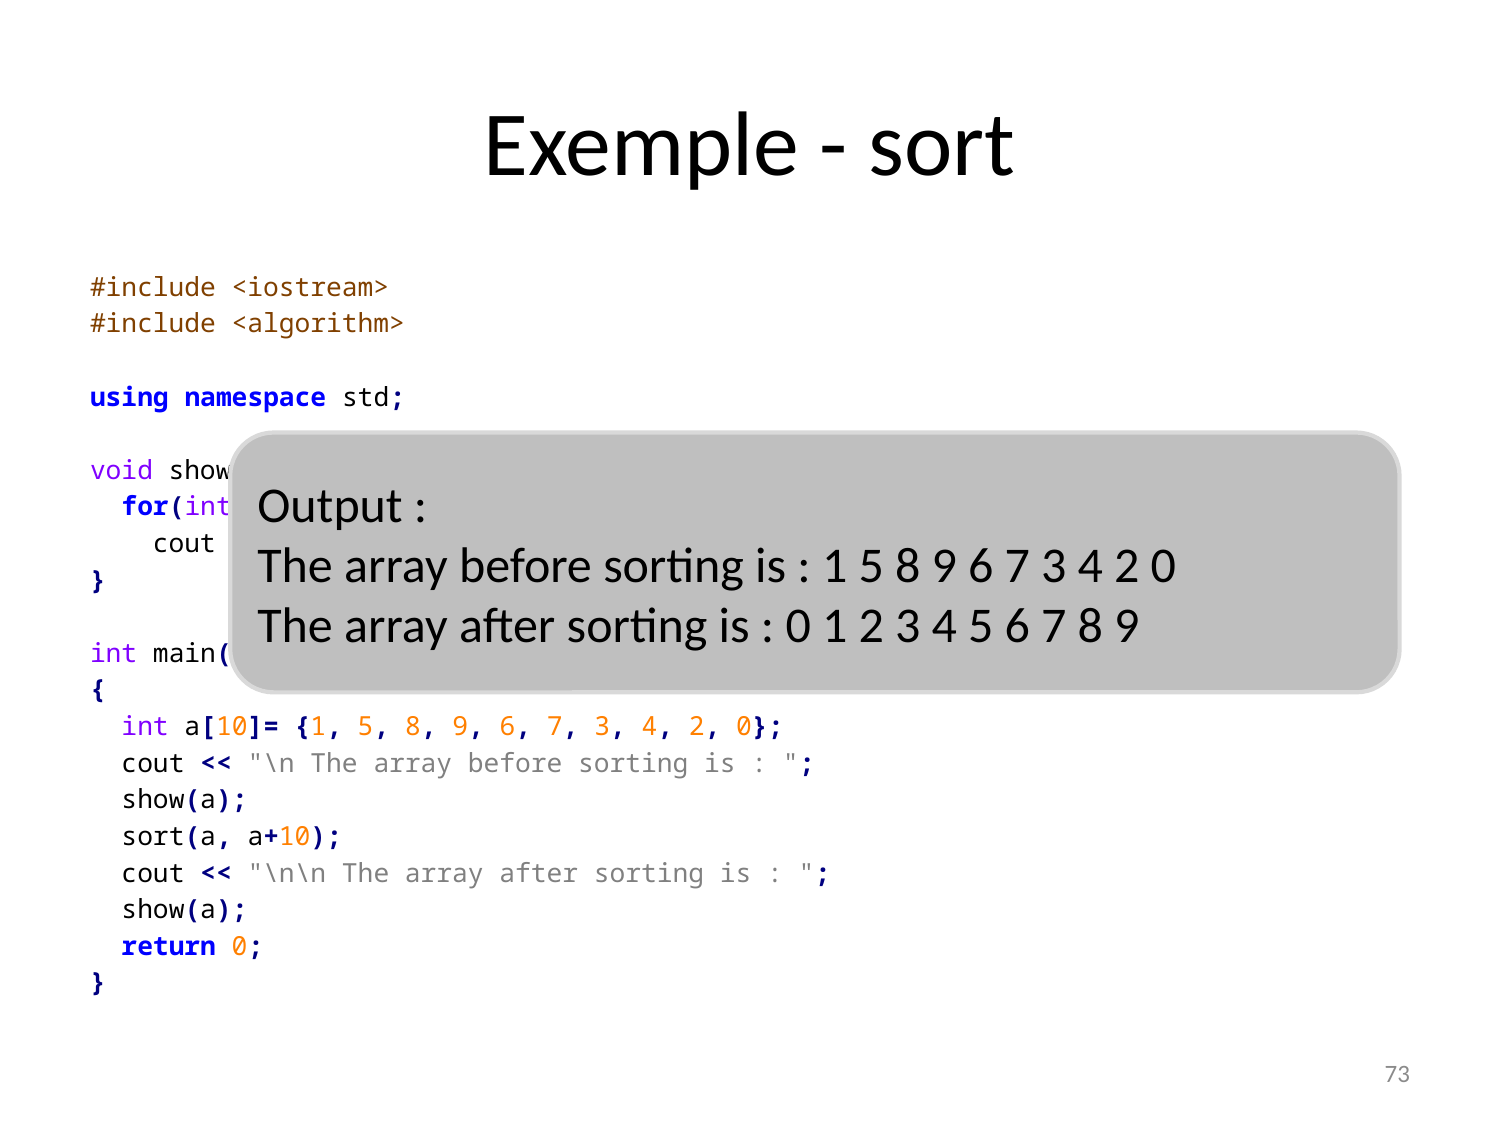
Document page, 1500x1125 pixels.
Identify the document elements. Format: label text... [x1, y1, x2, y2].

list #include <iostream> #include <algorithm> using namespace std; void show(int a[]) { for(int i = 0; i < 10; ++i) cout << a[i] << " "; } int main() { int a[10]= {1, 5, 8, 9, 6, 7, 3, 4, 2, 0}; cout << "\n The array before sorting is : "; show(a); sort(a, a+10); cout << "\n\n The array after sorting is : "; show(a); return 0; } [75, 262, 1425, 1005]
slide_number 73 [1074, 1042, 1425, 1103]
title Exemple - sort [75, 45, 1425, 233]
text_box Output : The array before sorting is : 1 5 8 9 6 7 3 4 2 0 The array after sorting is : 0 1 2 3 4 5 6 7 8 9 [228, 430, 1402, 695]
